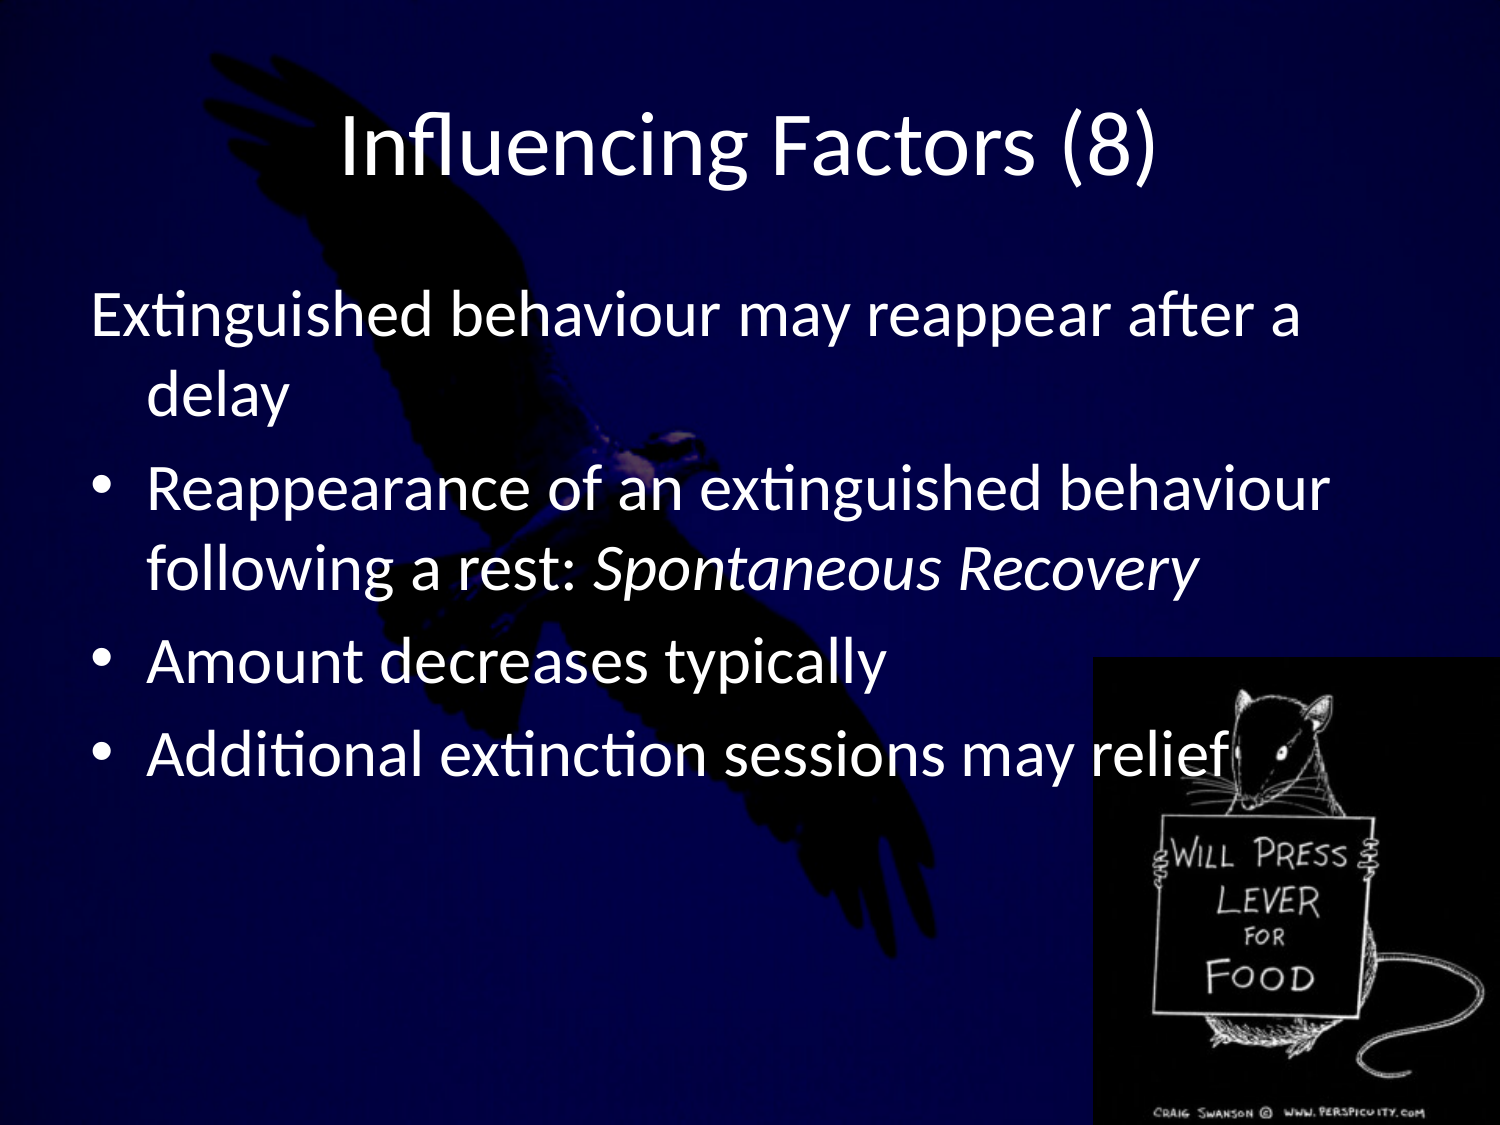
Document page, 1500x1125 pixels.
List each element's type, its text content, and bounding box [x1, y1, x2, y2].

list Extinguished behaviour may reappear after a delay Reappearance of an extinguished behaviour following a rest: Spontaneous Recovery Amount decreases typically Additional extinction sessions may relief [75, 262, 1425, 1005]
picture [0, 0, 1500, 1125]
title Influencing Factors (8) [75, 45, 1425, 233]
